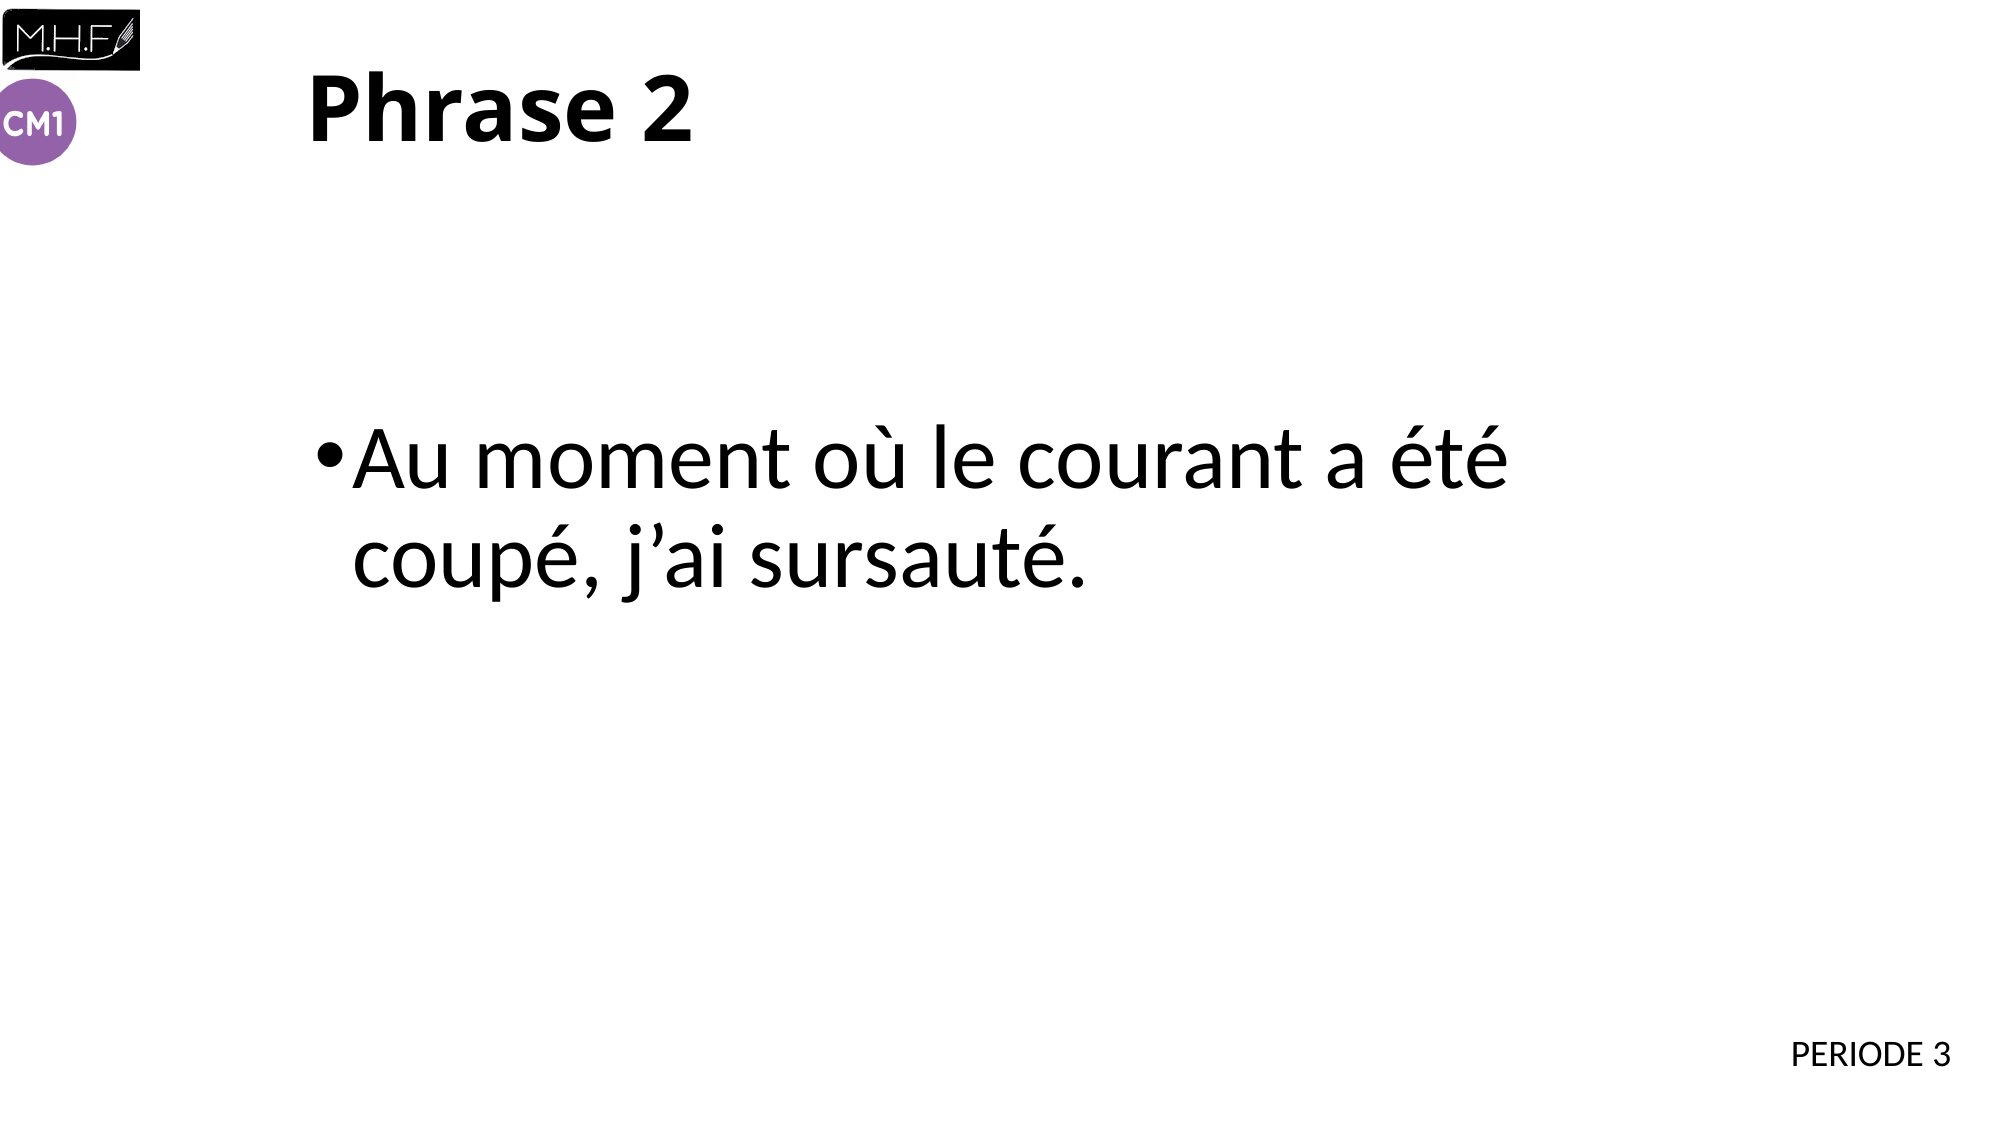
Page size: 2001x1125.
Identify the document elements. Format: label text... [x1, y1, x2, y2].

picture [0, 7, 140, 166]
text_box PERIODE 3 [1362, 1021, 1967, 1082]
list Au moment où le courant a été coupé, j’ai sursauté. [299, 401, 1710, 857]
title Phrase 2 [290, 3, 1837, 221]
